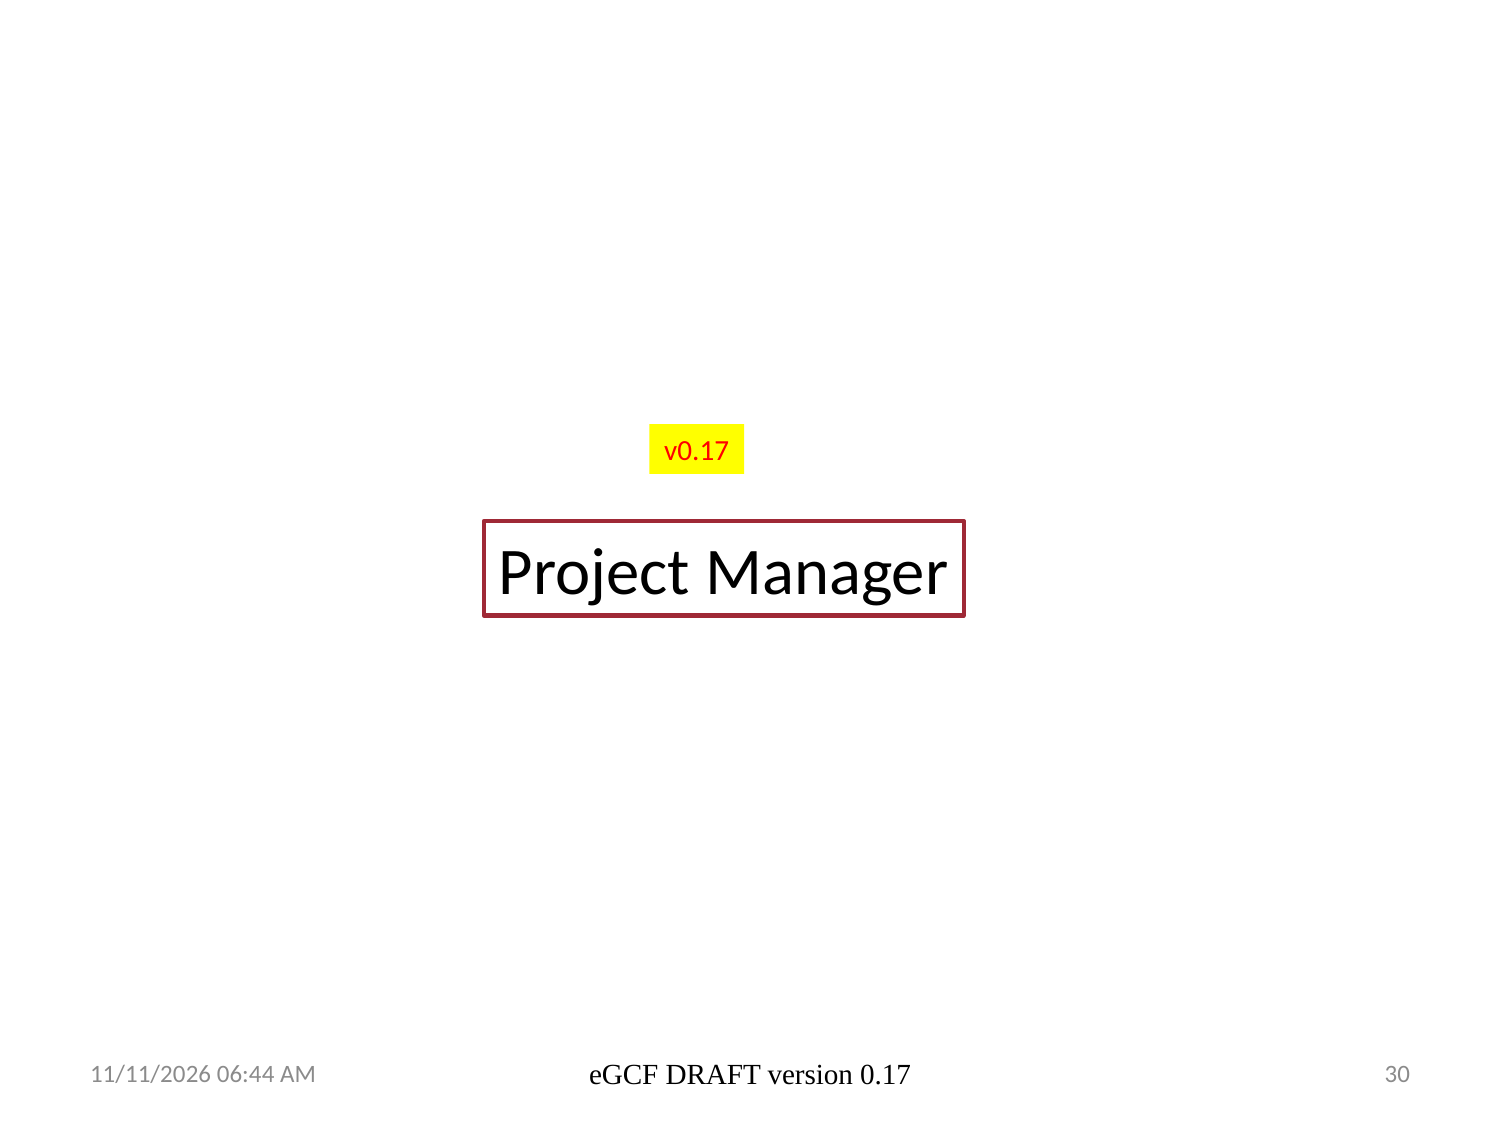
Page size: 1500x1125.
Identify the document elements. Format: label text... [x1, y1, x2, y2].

text_box Project Manager [482, 519, 966, 618]
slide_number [75, 1042, 425, 1103]
slide_number 30 [1074, 1042, 1425, 1103]
text_box v0.17 [649, 424, 745, 474]
footer eGCF DRAFT version 0.17 [512, 1042, 988, 1103]
